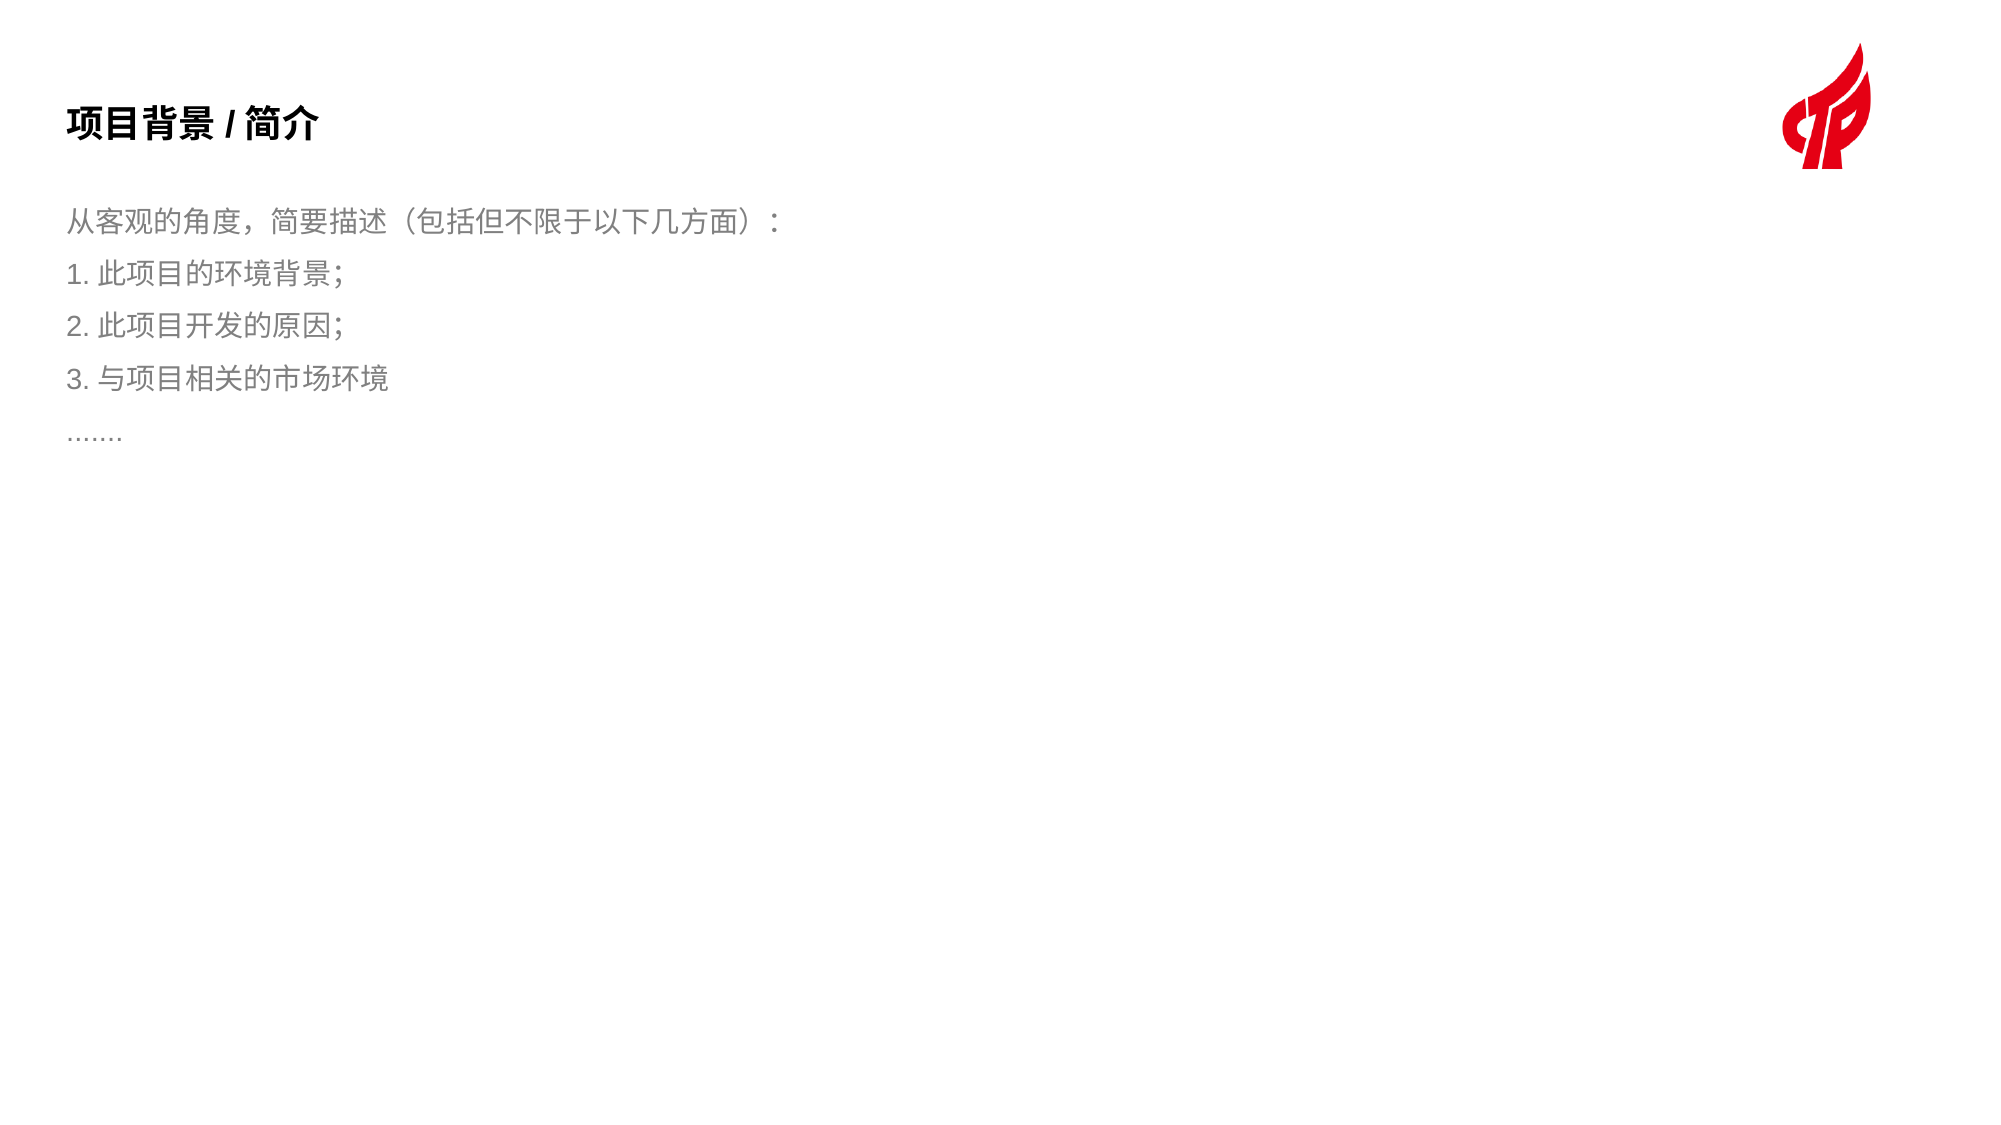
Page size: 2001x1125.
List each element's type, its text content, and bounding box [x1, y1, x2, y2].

text_box 从客观的角度，简要描述（包括但不限于以下几方面）： 1.此项目的环境背景； 2.此项目开发的原因； 3.与项目相关的市场环境 ....... [51, 178, 1295, 552]
picture [1742, 32, 1910, 200]
text_box 项目背景/简介 [51, 92, 336, 152]
